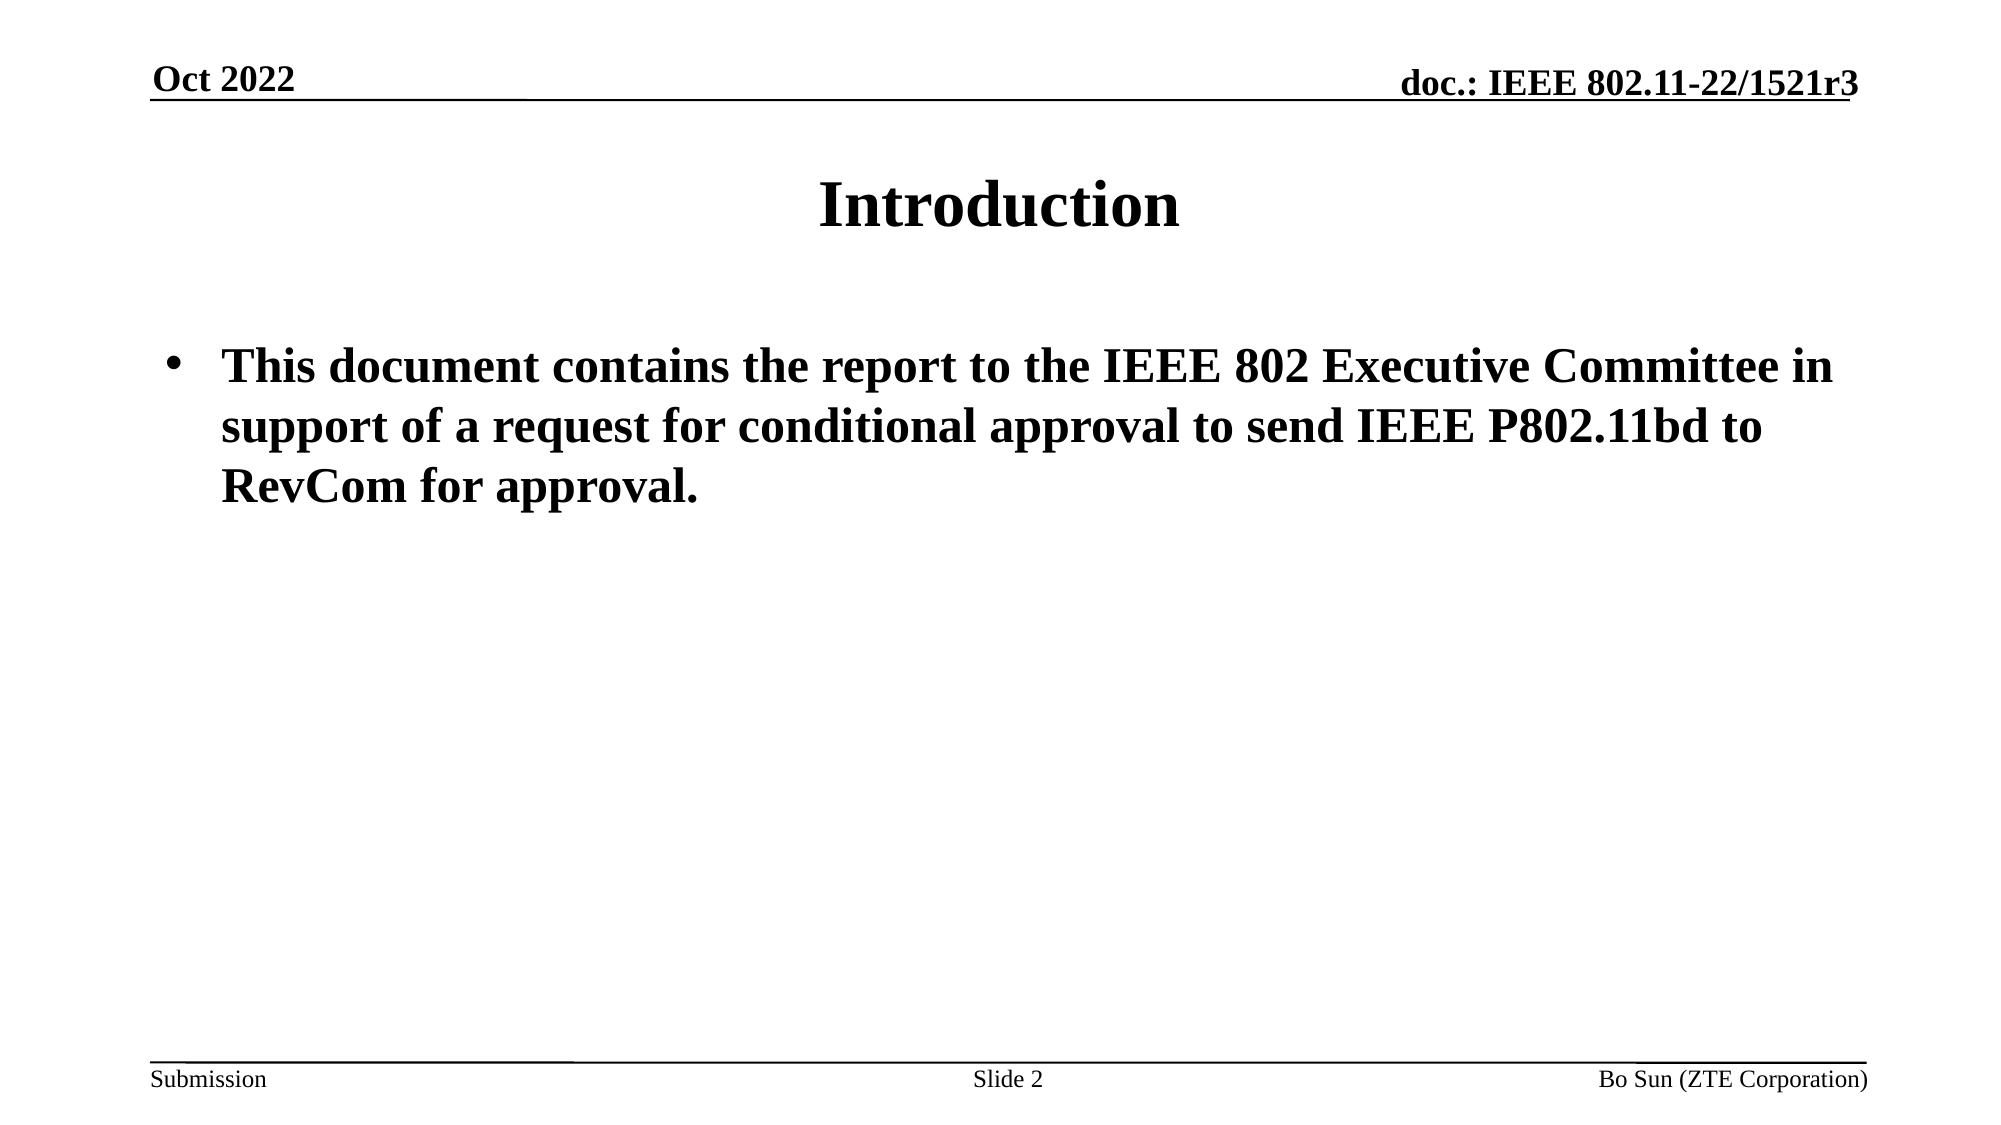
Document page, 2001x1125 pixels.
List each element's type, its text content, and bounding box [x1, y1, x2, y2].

footer Bo Sun (ZTE Corporation) [1171, 1061, 1869, 1093]
list This document contains the report to the IEEE 802 Executive Committee in support of a request for conditional approval to send IEEE P802.11bd to RevCom for approval. [149, 324, 1850, 1000]
title Introduction [149, 112, 1850, 288]
slide_number Slide 2 [950, 1061, 1067, 1123]
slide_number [152, 54, 563, 100]
